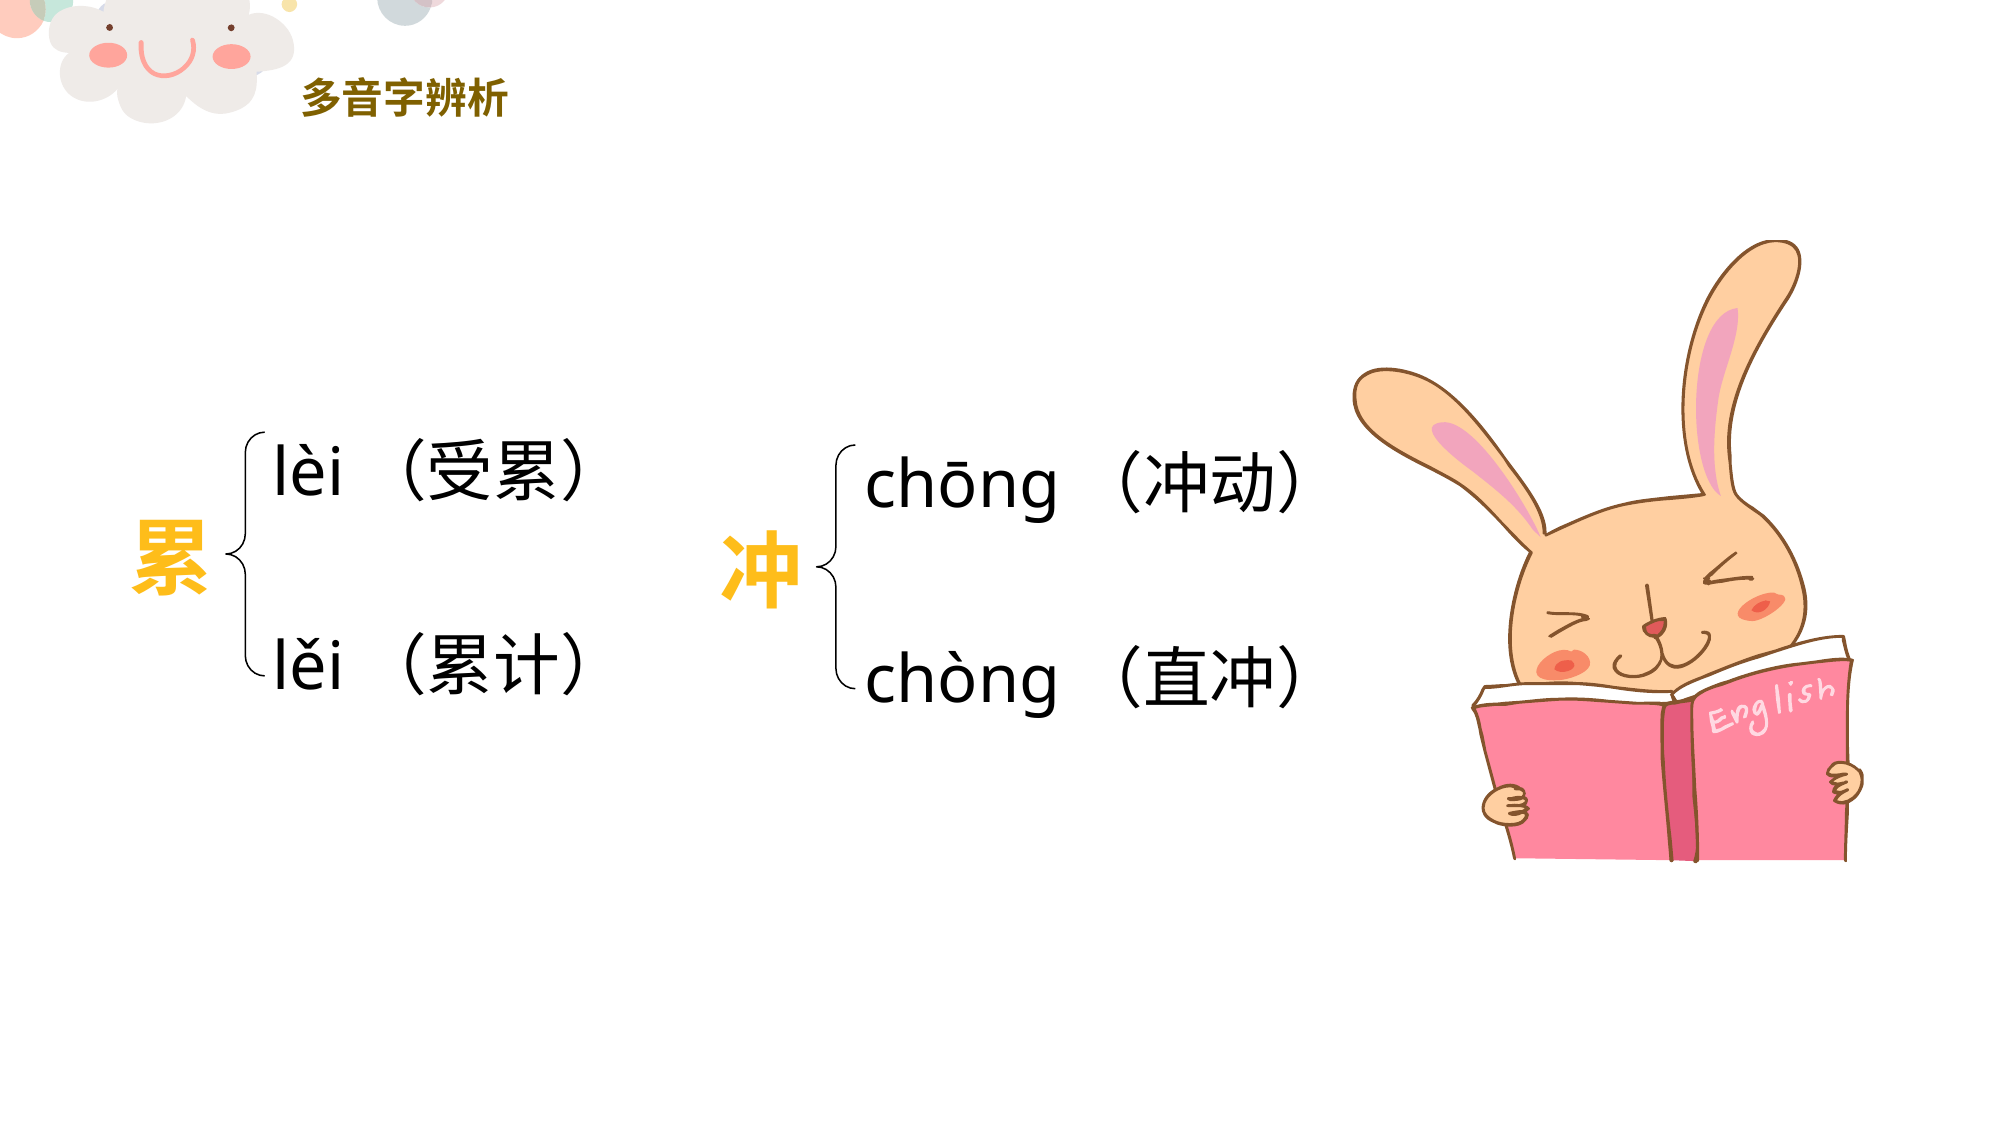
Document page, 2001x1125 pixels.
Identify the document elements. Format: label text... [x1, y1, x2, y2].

text_box chòng（直冲） [849, 628, 1352, 723]
text_box 冲 [705, 510, 819, 626]
text_box 多音字辨析 [455, 64, 674, 130]
text_box [819, 446, 856, 688]
text_box [228, 434, 265, 675]
text_box lèi（受累） [257, 421, 642, 516]
text_box 累 [114, 497, 228, 613]
text_box lěi（累计） [257, 615, 642, 710]
text_box chōng（冲动） [849, 433, 1352, 529]
picture [1352, 240, 1864, 864]
picture [0, 0, 455, 131]
